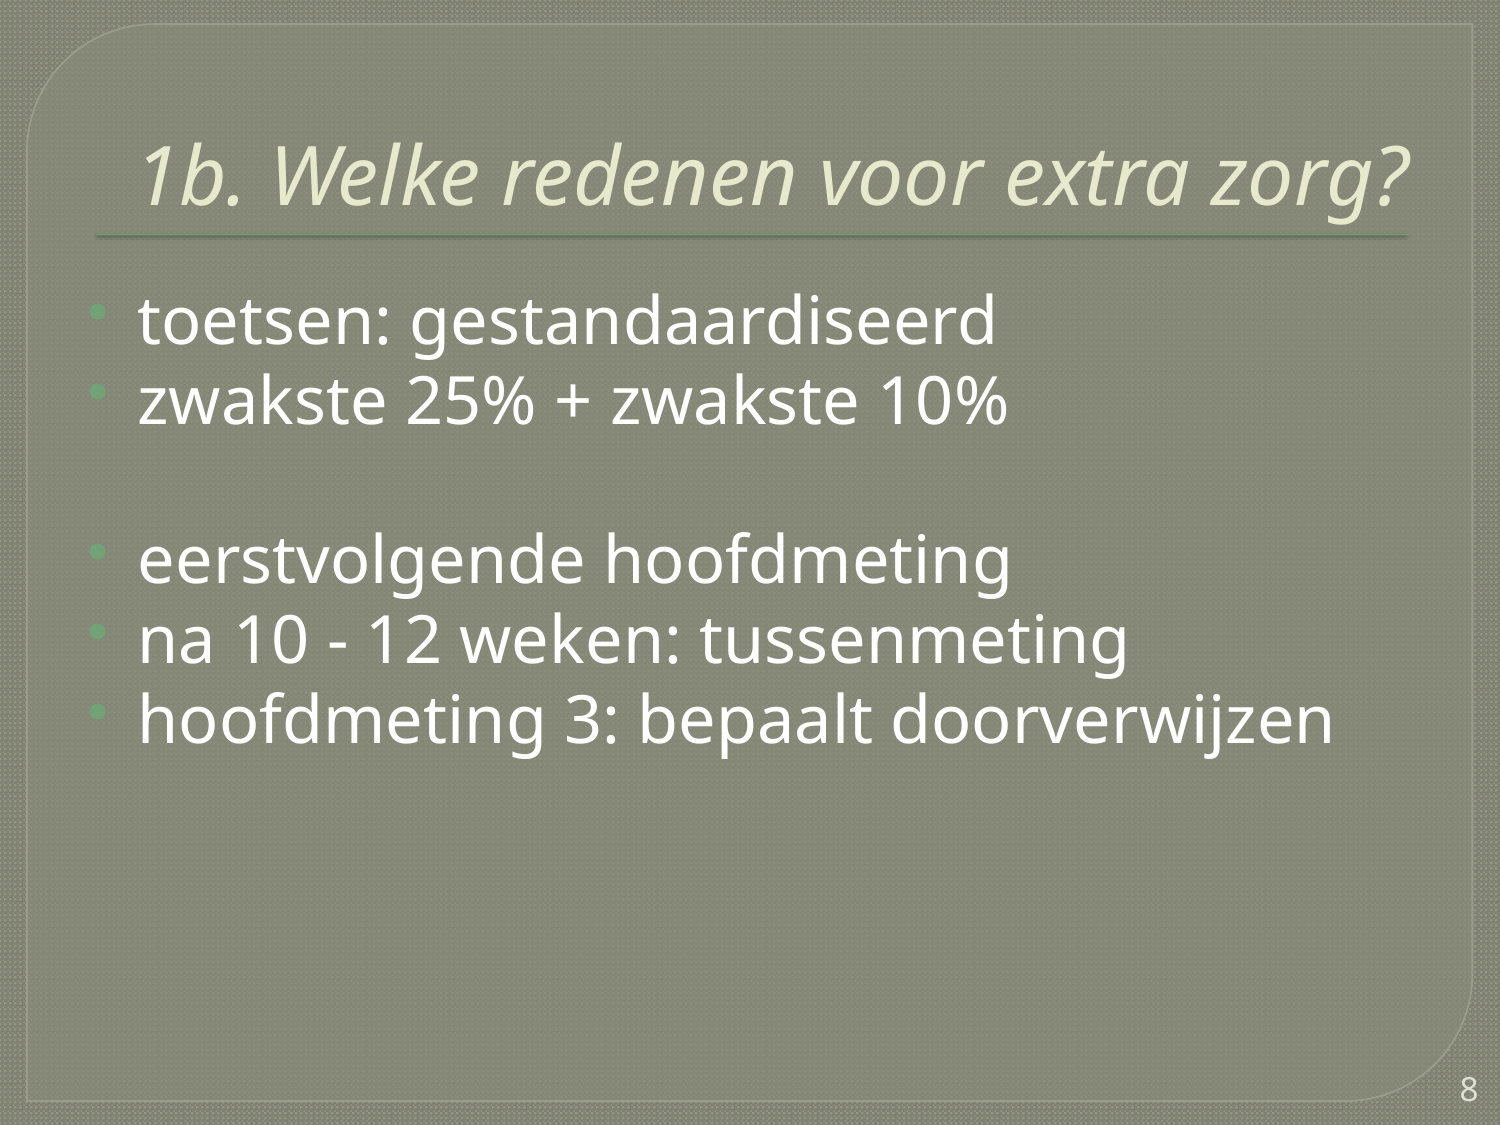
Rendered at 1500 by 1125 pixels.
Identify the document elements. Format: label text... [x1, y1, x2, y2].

slide_number 8 [1417, 1068, 1494, 1114]
title 1b. Welke redenen voor extra zorg? [75, 41, 1425, 230]
list toetsen: gestandaardiseerd zwakste 25% + zwakste 10% eerstvolgende hoofdmeting na 10 - 12 weken: tussenmeting hoofdmeting 3: bepaalt doorverwijzen [75, 270, 1425, 1013]
